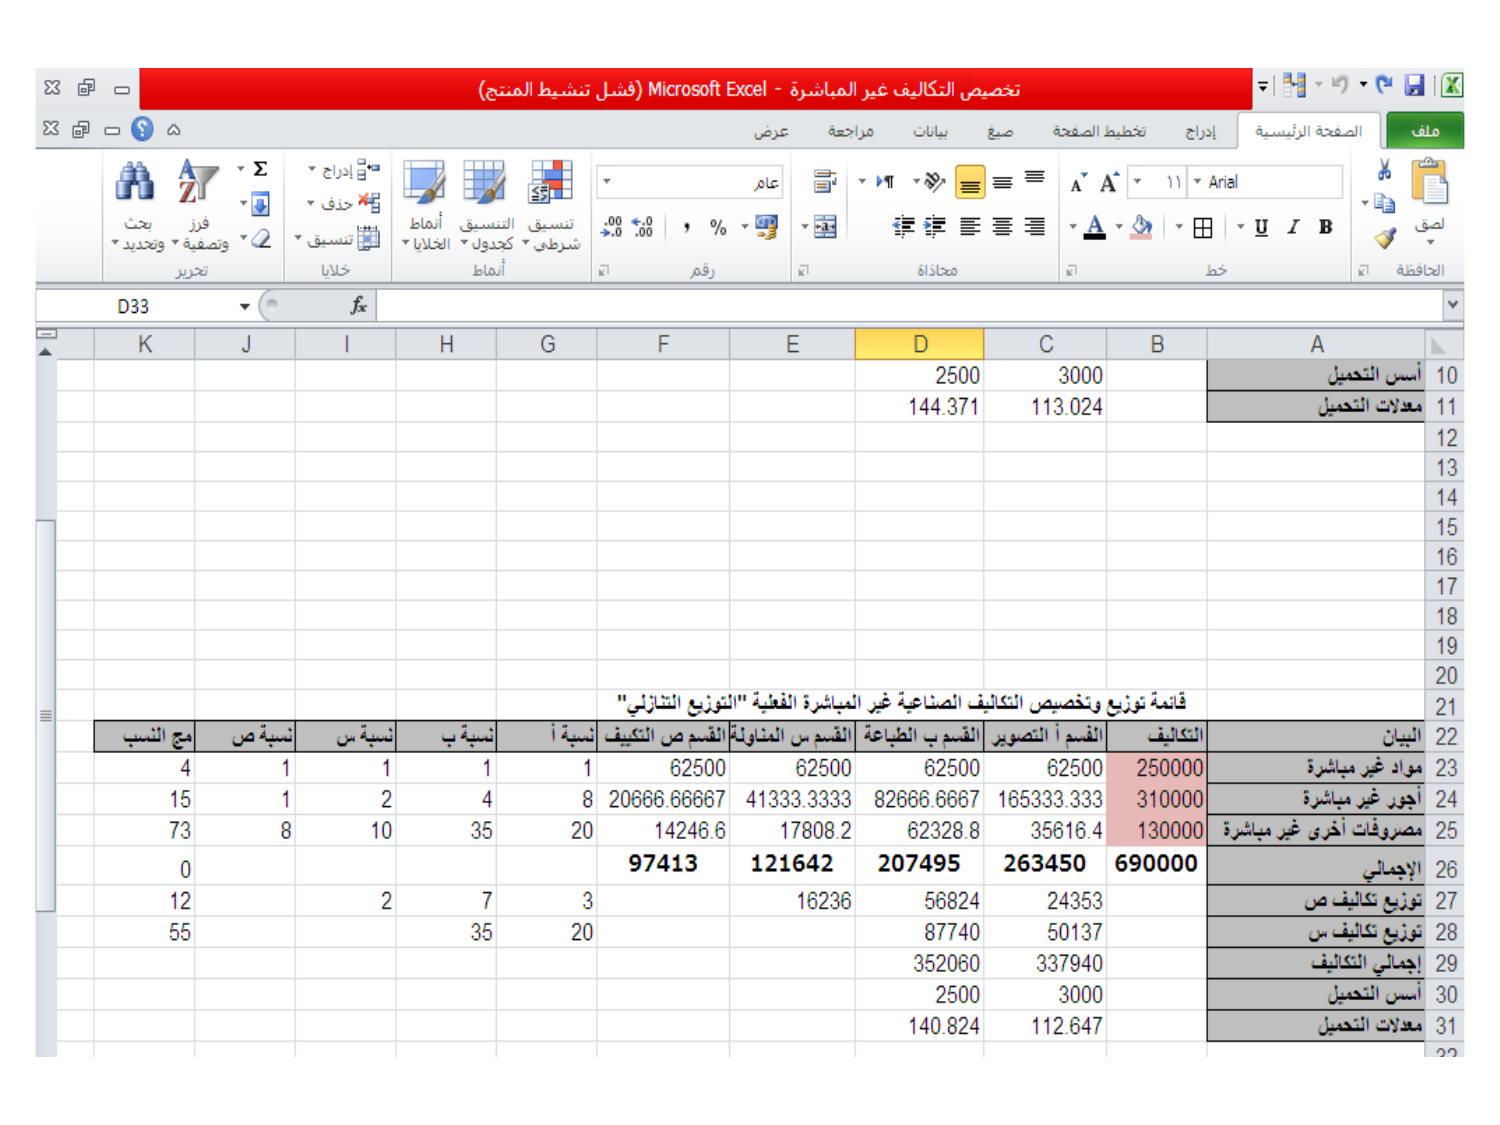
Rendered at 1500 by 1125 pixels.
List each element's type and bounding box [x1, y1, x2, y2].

picture [35, 67, 1465, 1057]
